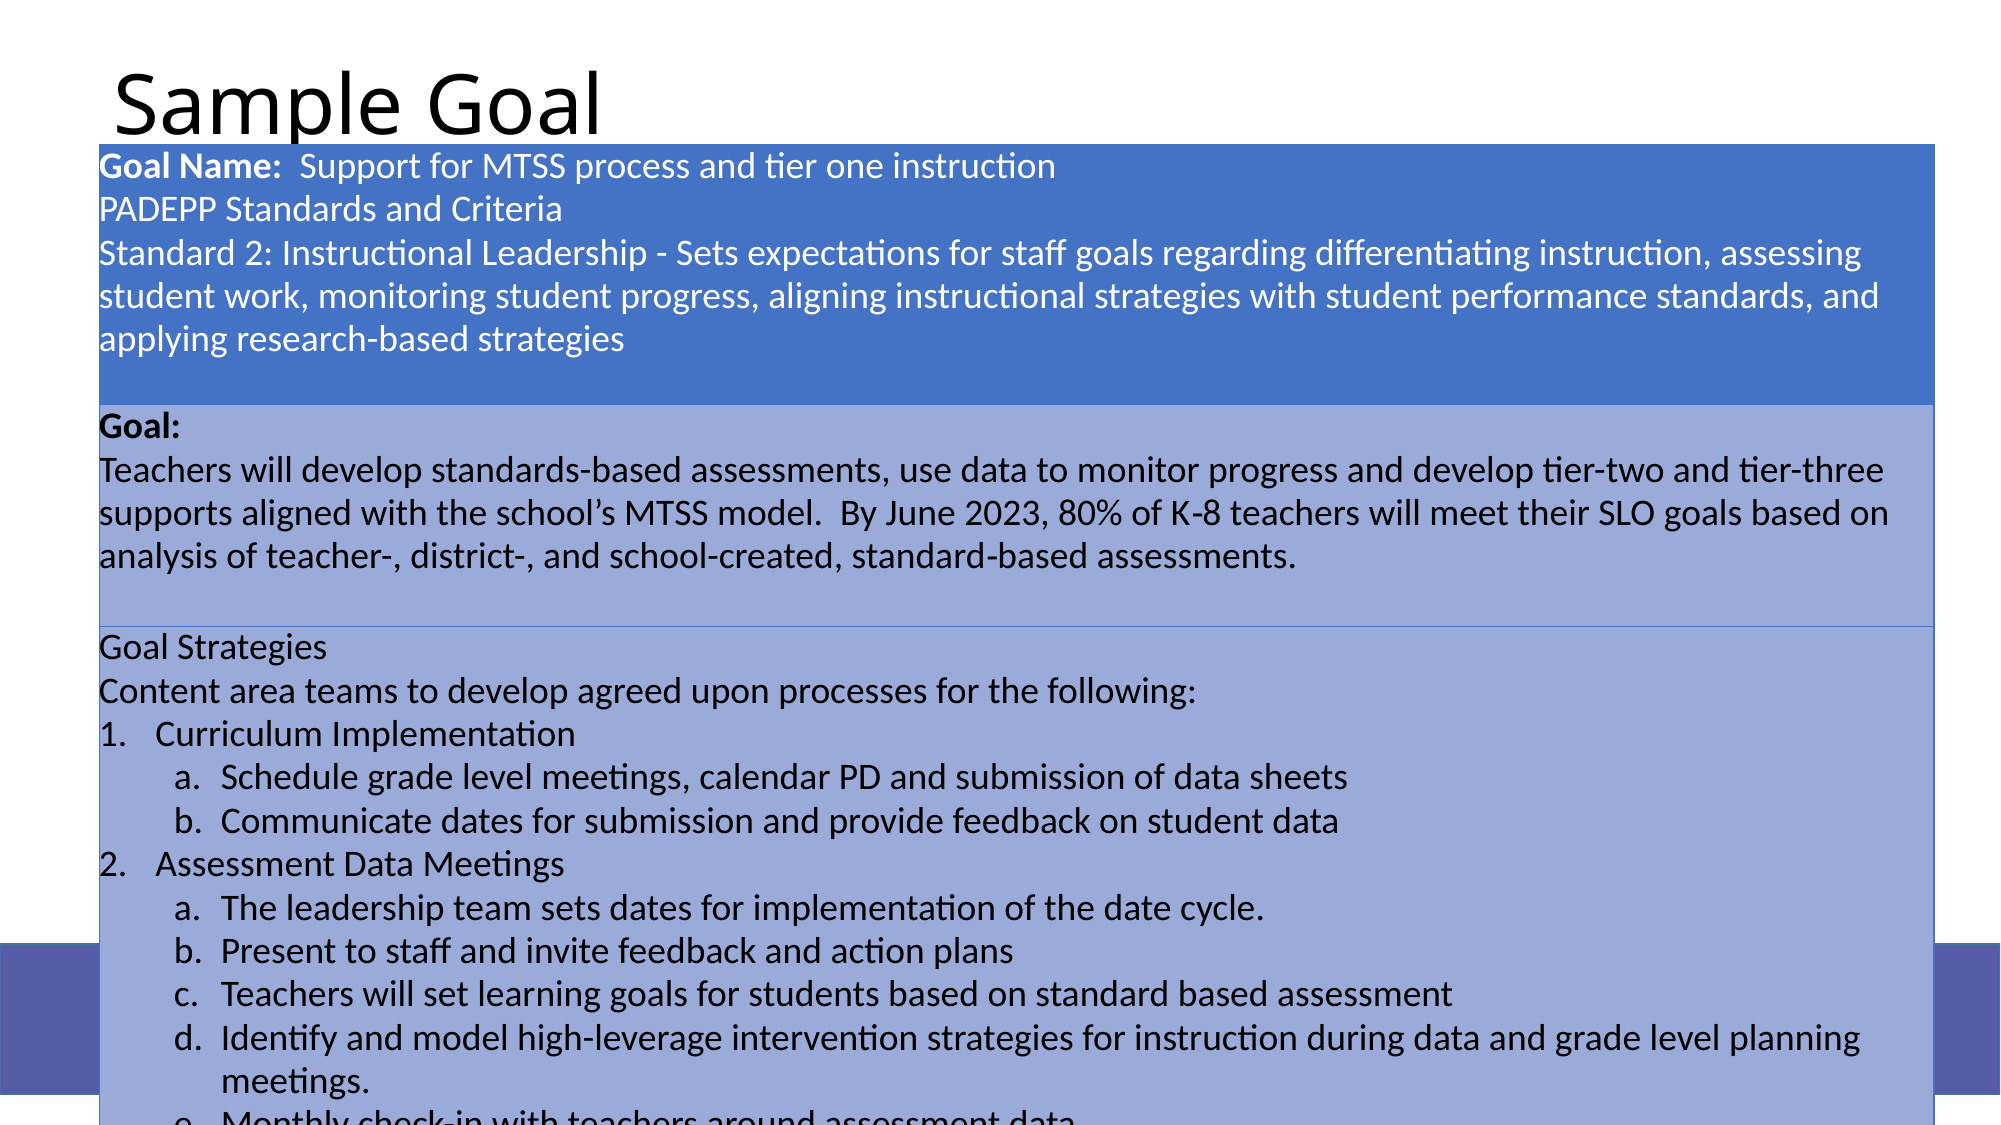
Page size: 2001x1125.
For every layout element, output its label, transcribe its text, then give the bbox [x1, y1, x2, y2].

table_header Goal Name: Support for MTSS process and tier one instruction PADEPP Standards and Criteria Standard 2: Instructional Leadership - Sets expectations for staff goals regarding differentiating instruction, assessing student work, monitoring student progress, aligning instructional strategies with student performance standards, and applying research-based strategies [100, 145, 1933, 404]
table_cell Goal: Teachers will develop standards-based assessments, use data to monitor progress and develop tier-two and tier-three supports aligned with the school’s MTSS model. By June 2023, 80% of K‐8 teachers will meet their SLO goals based on analysis of teacher-, district-, and school-created, standard‐based assessments. [100, 405, 1933, 626]
title Sample Goal [99, 51, 1899, 144]
table_cell Goal Strategies Content area teams to develop agreed upon processes for the following: Curriculum Implementation Schedule grade level meetings, calendar PD and submission of data sheets Communicate dates for submission and provide feedback on student data Assessment Data Meetings The leadership team sets dates for implementation of the date cycle. Present to staff and invite feedback and action plans Teachers will set learning goals for students based on standard based assessment Identify and model high-leverage intervention strategies for instruction during data and grade level planning meetings. Monthly check-in with teachers around assessment data. My part in supporting the Principal’s Student Growth Goal Content Data Monthly Meetings Create monthly and annual calendar Administrative review of teacher’s ideas for performance tasks for student learning, developing appropriate instructional interventions, ensuring the reassessment of standards. Ensure leadership team analyzes data and sets goals [100, 627, 1933, 1125]
